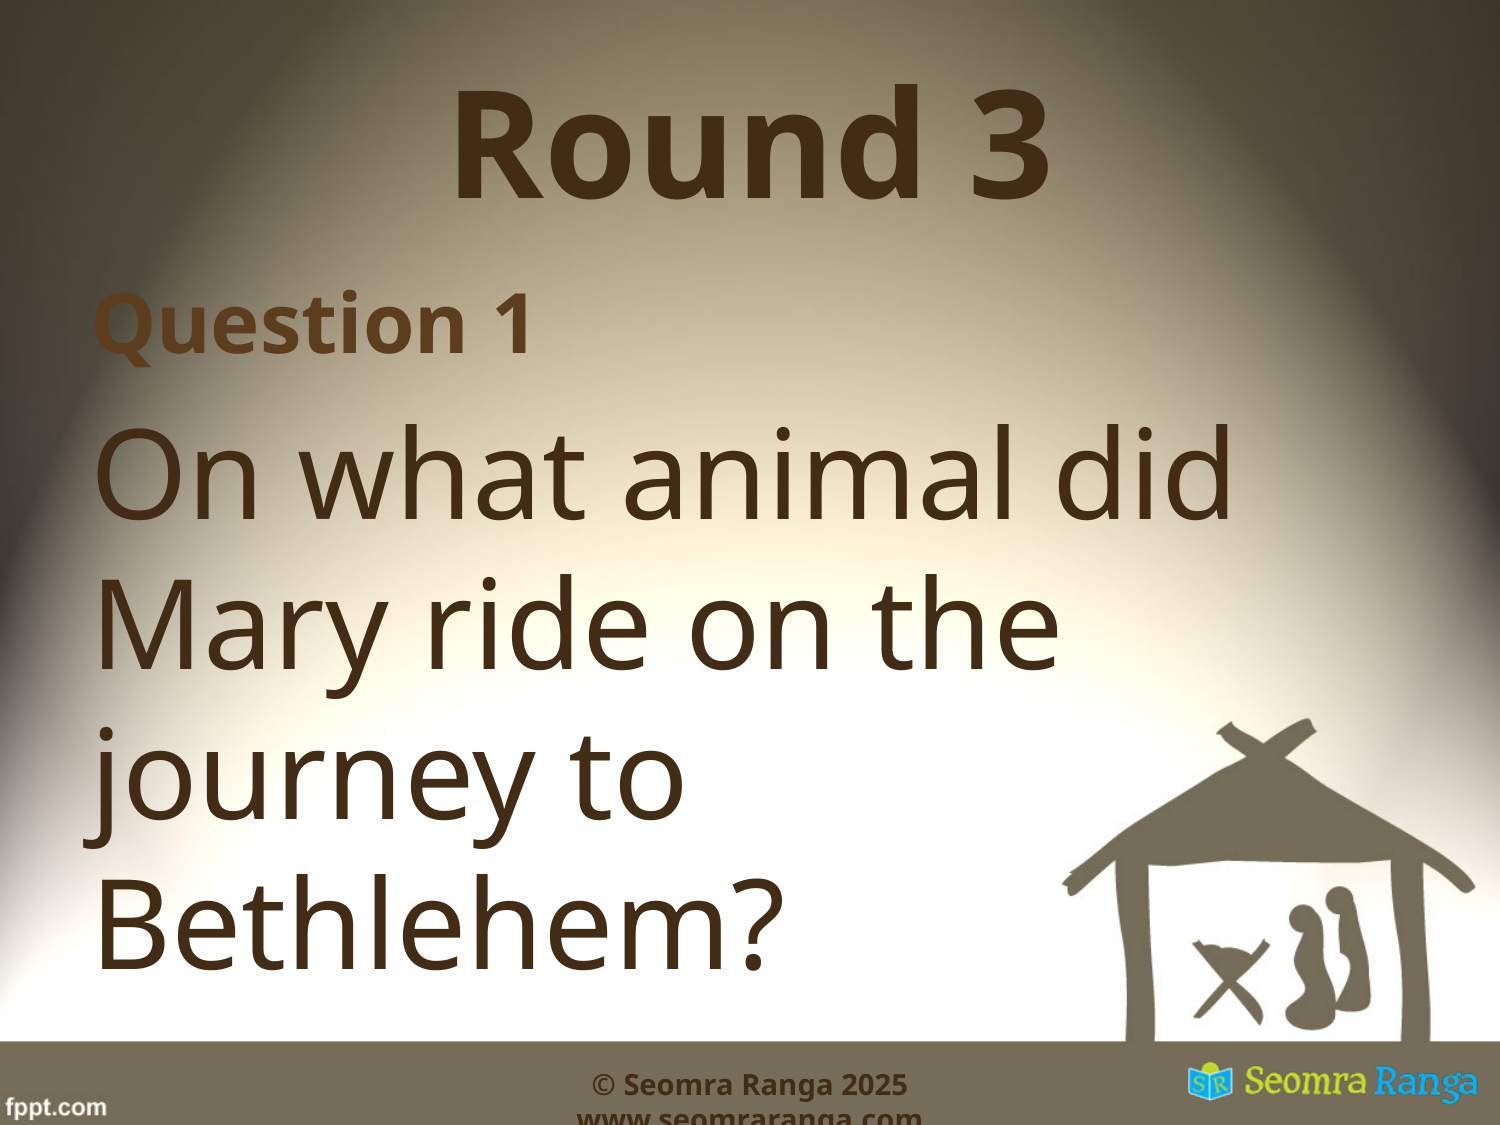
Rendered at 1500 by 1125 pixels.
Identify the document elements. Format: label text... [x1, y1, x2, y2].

list Question 1 On what animal did Mary ride on the journey to Bethlehem? [75, 262, 1425, 1005]
picture [0, 0, 1500, 1125]
text_box © Seomra Ranga 2025 www.seomraranga.com [401, 1058, 1099, 1125]
title Round 3 [75, 45, 1425, 233]
